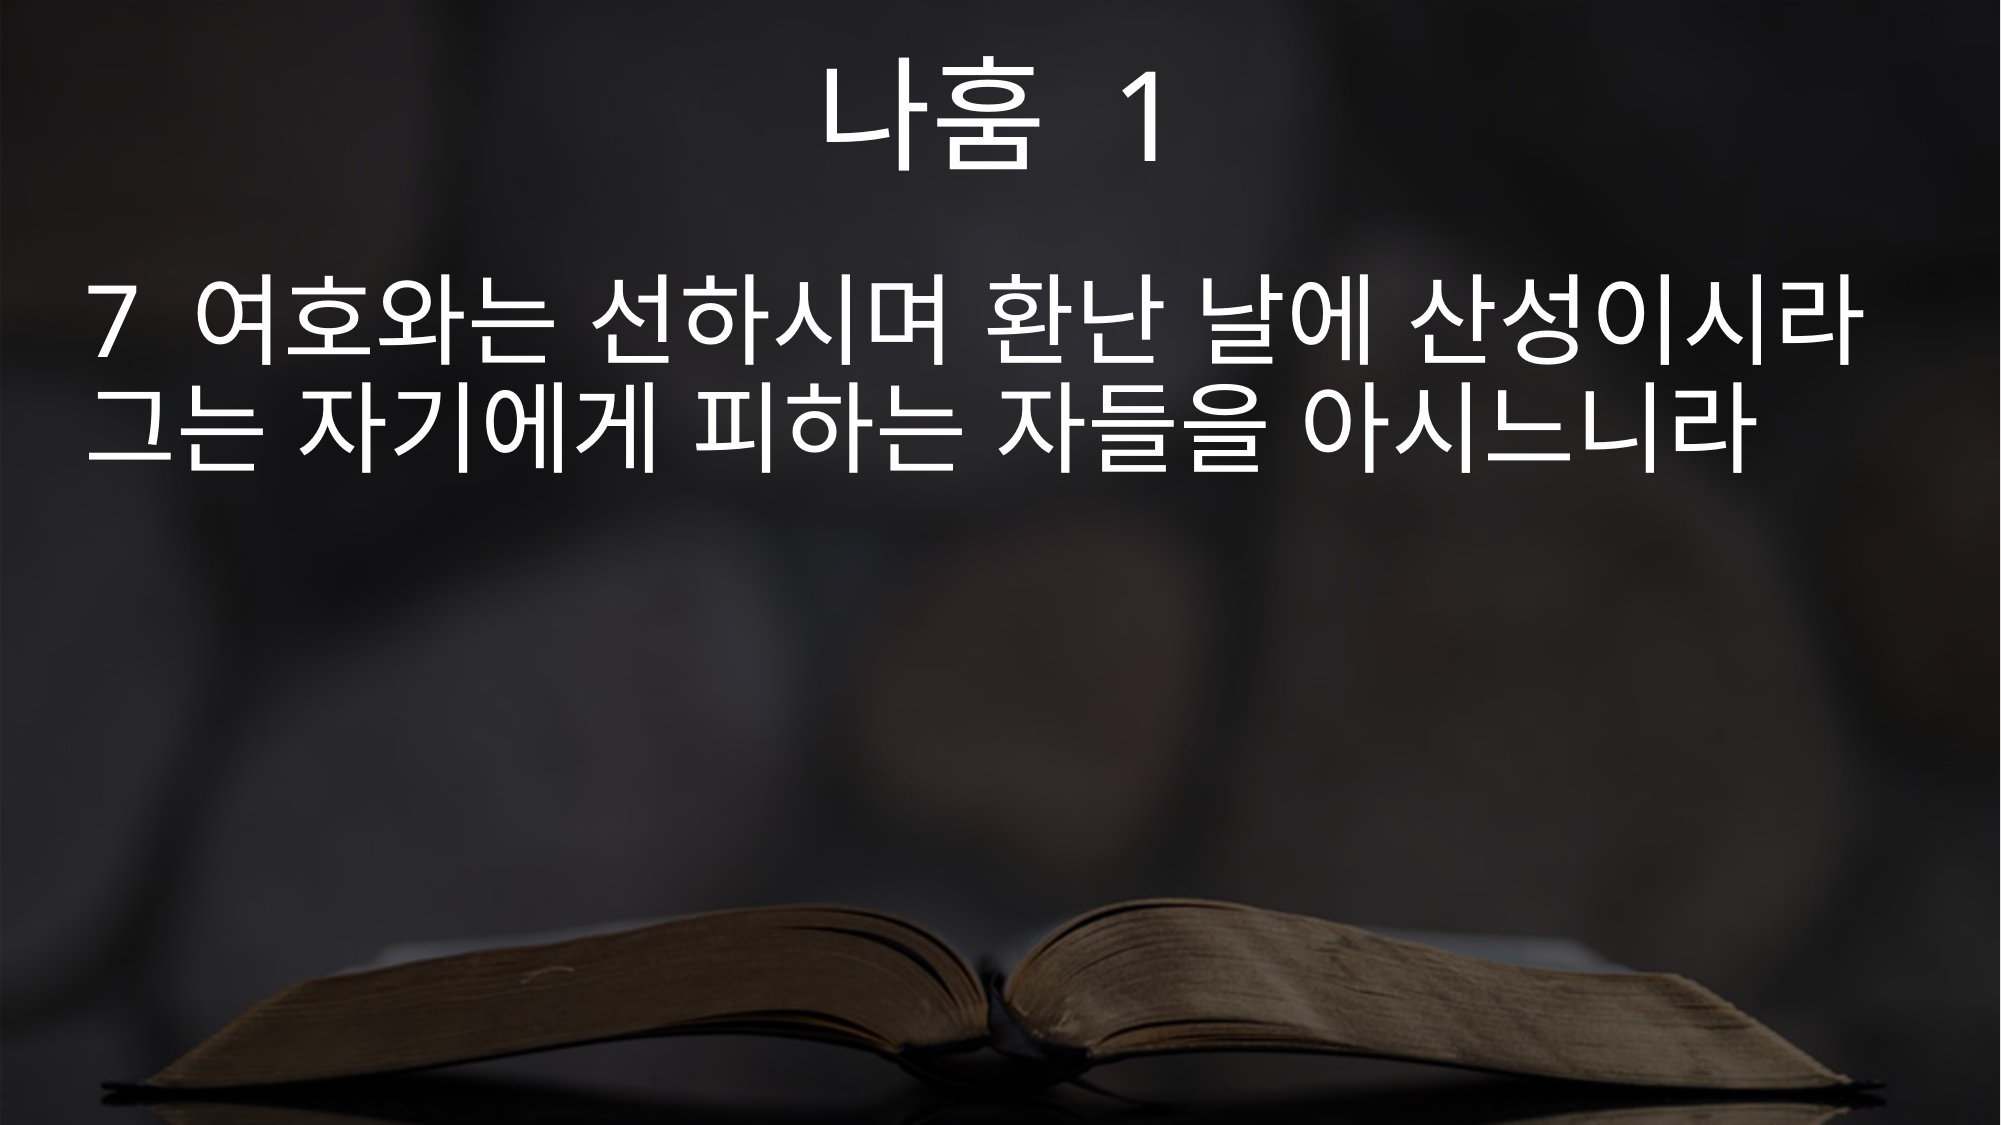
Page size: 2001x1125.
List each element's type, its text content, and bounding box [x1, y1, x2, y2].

picture [0, 0, 2001, 1125]
footer 나훔 1 [0, 32, 2000, 192]
list 7 여호와는 선하시며 환난 날에 산성이시라 그는 자기에게 피하는 자들을 아시느니라 [69, 263, 1953, 423]
